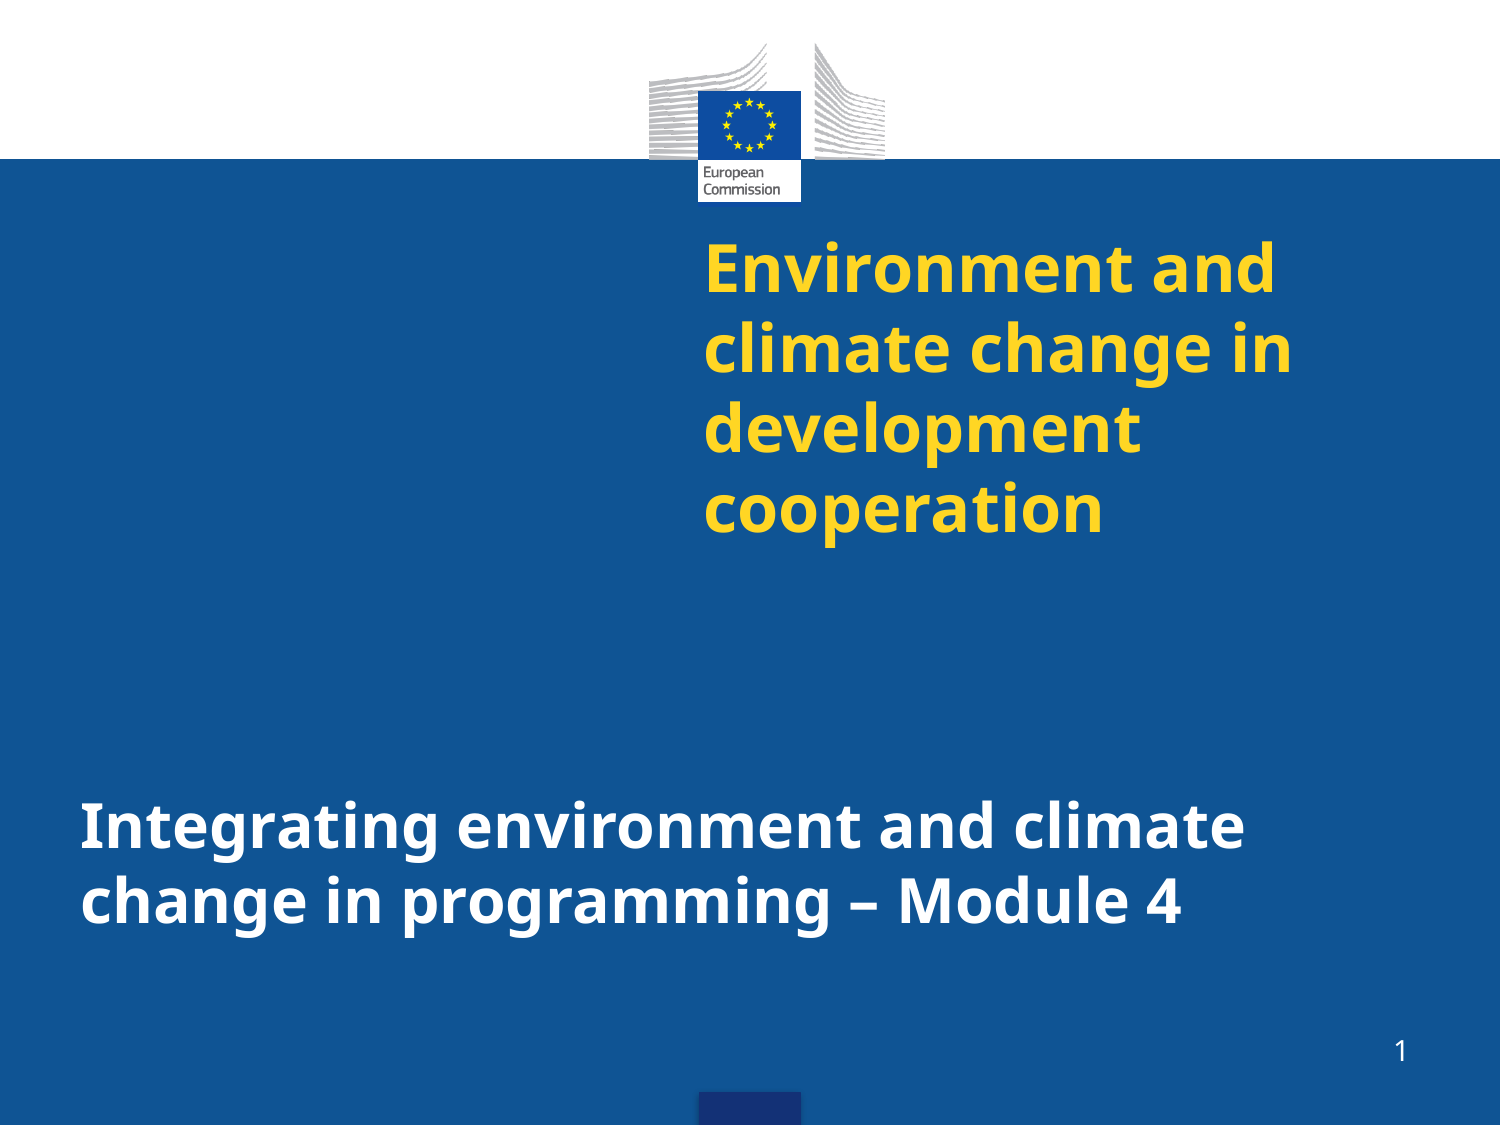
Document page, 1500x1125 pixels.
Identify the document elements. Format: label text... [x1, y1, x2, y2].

text_box Environment and climate change in development cooperation [687, 331, 1500, 521]
slide_number 1 [1074, 1024, 1426, 1103]
subtitle Integrating environment and climate change in programming – Module 4 [64, 778, 1500, 1063]
